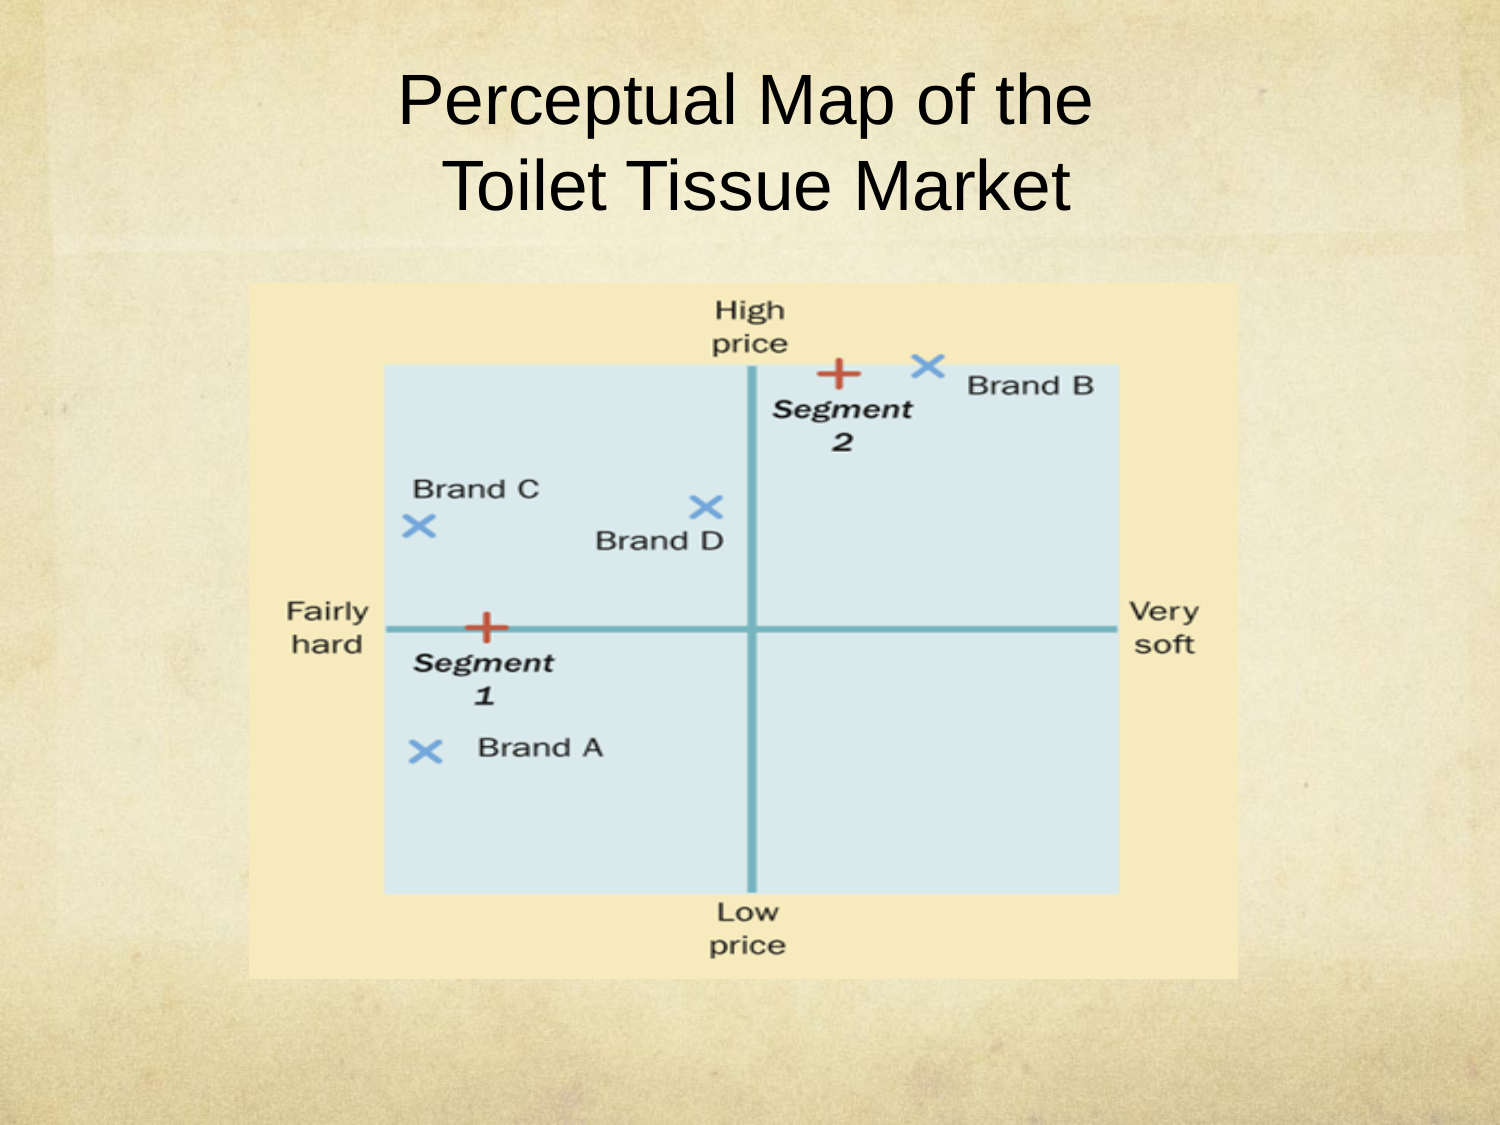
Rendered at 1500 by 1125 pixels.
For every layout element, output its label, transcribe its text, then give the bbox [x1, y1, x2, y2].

picture [0, 0, 1500, 1125]
title Perceptual Map of the Toilet Tissue Market [62, 45, 1450, 233]
